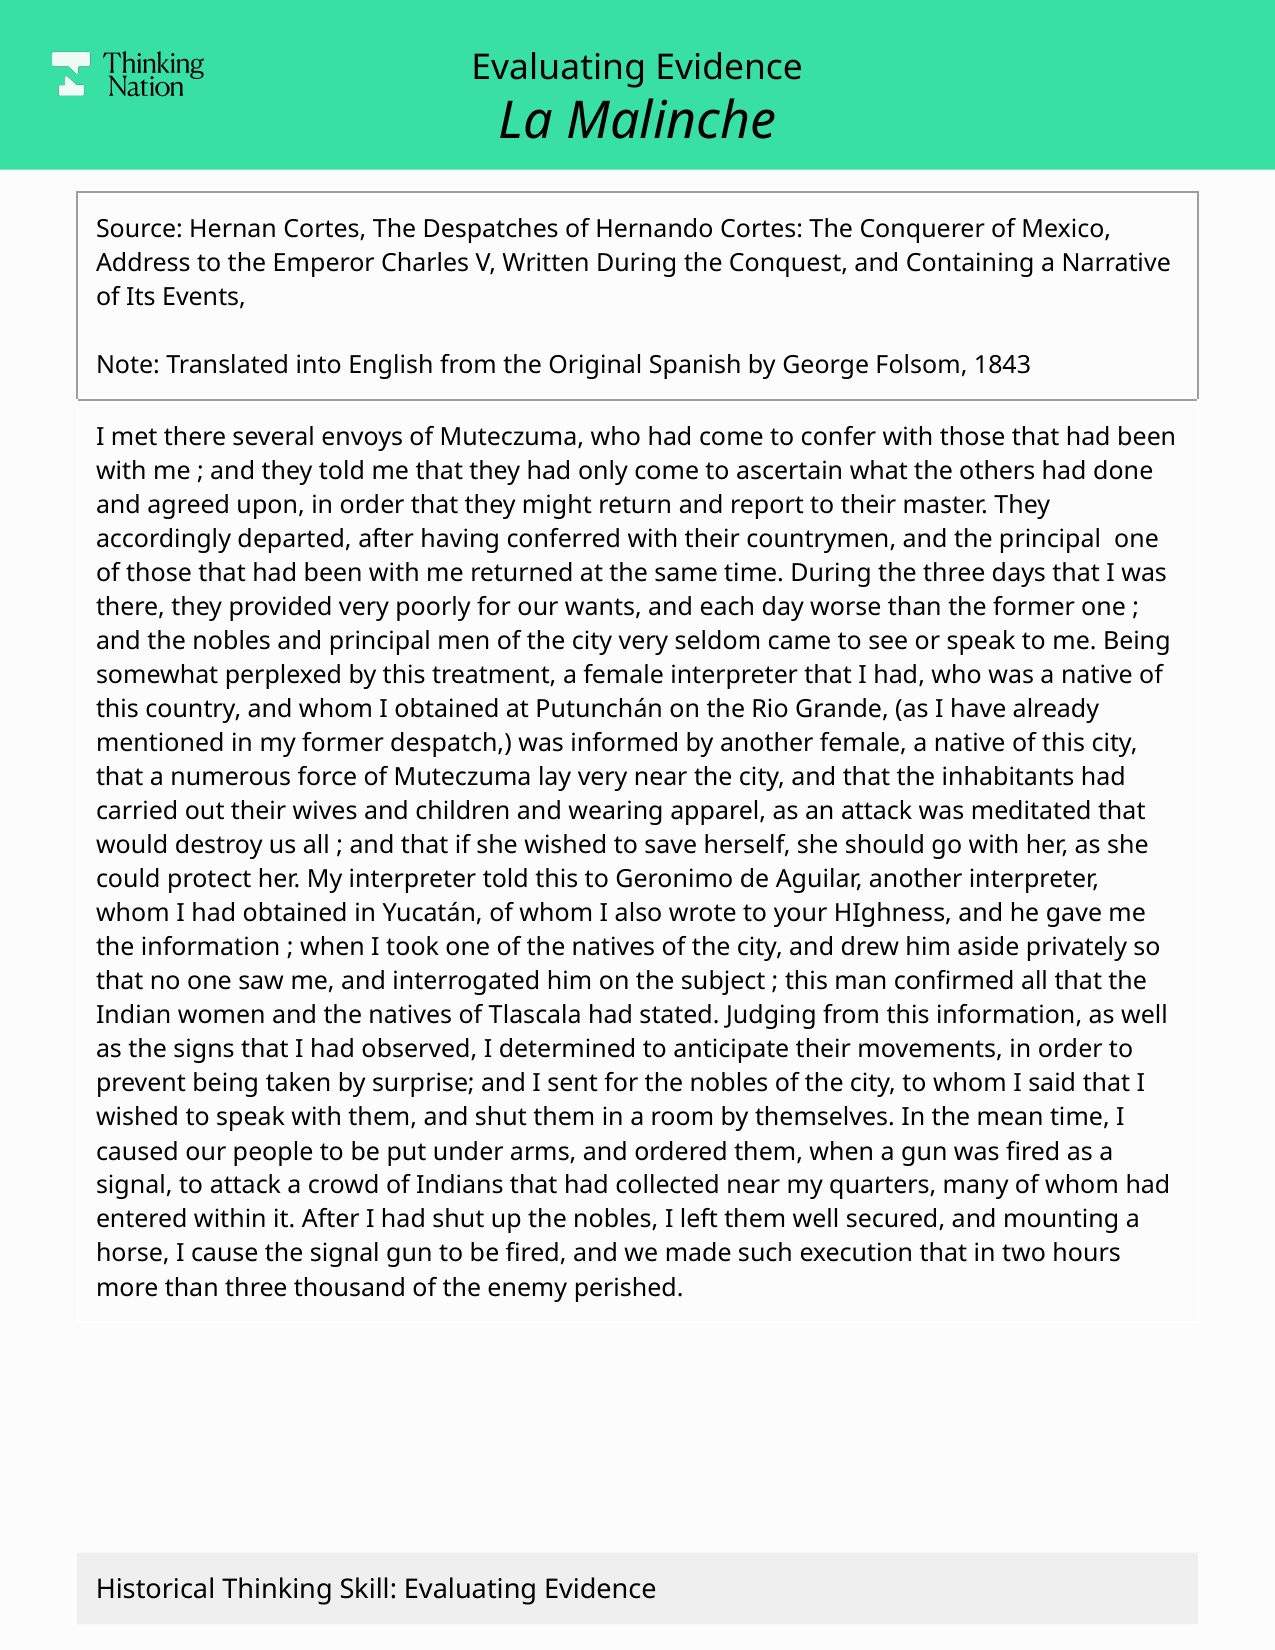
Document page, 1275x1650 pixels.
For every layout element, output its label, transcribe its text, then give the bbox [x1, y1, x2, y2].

picture [35, 37, 210, 110]
table_header Source: Hernan Cortes, The Despatches of Hernando Cortes: The Conquerer of Mexico, Address to the Emperor Charles V, Written During the Conquest, and Containing a Narrative of Its Events, Note: Translated into English from the Original Spanish by George Folsom, 1843 [78, 193, 1197, 399]
text_box Evaluating Evidence La Malinche [0, 0, 1275, 170]
table_cell I met there several envoys of Muteczuma, who had come to confer with those that had been with me ; and they told me that they had only come to ascertain what the others had done and agreed upon, in order that they might return and report to their master. They accordingly departed, after having conferred with their countrymen, and the principal one of those that had been with me returned at the same time. During the three days that I was there, they provided very poorly for our wants, and each day worse than the former one ; and the nobles and principal men of the city very seldom came to see or speak to me. Being somewhat perplexed by this treatment, a female interpreter that I had, who was a native of this country, and whom I obtained at Putunchán on the Rio Grande, (as I have already mentioned in my former despatch,) was informed by another female, a native of this city, that a numerous force of Muteczuma lay very near the city, and that the inhabitants had carried out their wives and children and wearing apparel, as an attack was meditated that would destroy us all ; and that if she wished to save herself, she should go with her, as she could protect her. My interpreter told this to Geronimo de Aguilar, another interpreter, whom I had obtained in Yucatán, of whom I also wrote to your HIghness, and he gave me the information ; when I took one of the natives of the city, and drew him aside privately so that no one saw me, and interrogated him on the subject ; this man confirmed all that the Indian women and the natives of Tlascala had stated. Judging from this information, as well as the signs that I had observed, I determined to anticipate their movements, in order to prevent being taken by surprise; and I sent for the nobles of the city, to whom I said that I wished to speak with them, and shut them in a room by themselves. In the mean time, I caused our people to be put under arms, and ordered them, when a gun was fired as a signal, to attack a crowd of Indians that had collected near my quarters, many of whom had entered within it. After I had shut up the nobles, I left them well secured, and mounting a horse, I cause the signal gun to be fired, and we made such execution that in two hours more than three thousand of the enemy perished. [78, 401, 1197, 1321]
text_box Historical Thinking Skill: Evaluating Evidence [76, 1552, 1198, 1625]
